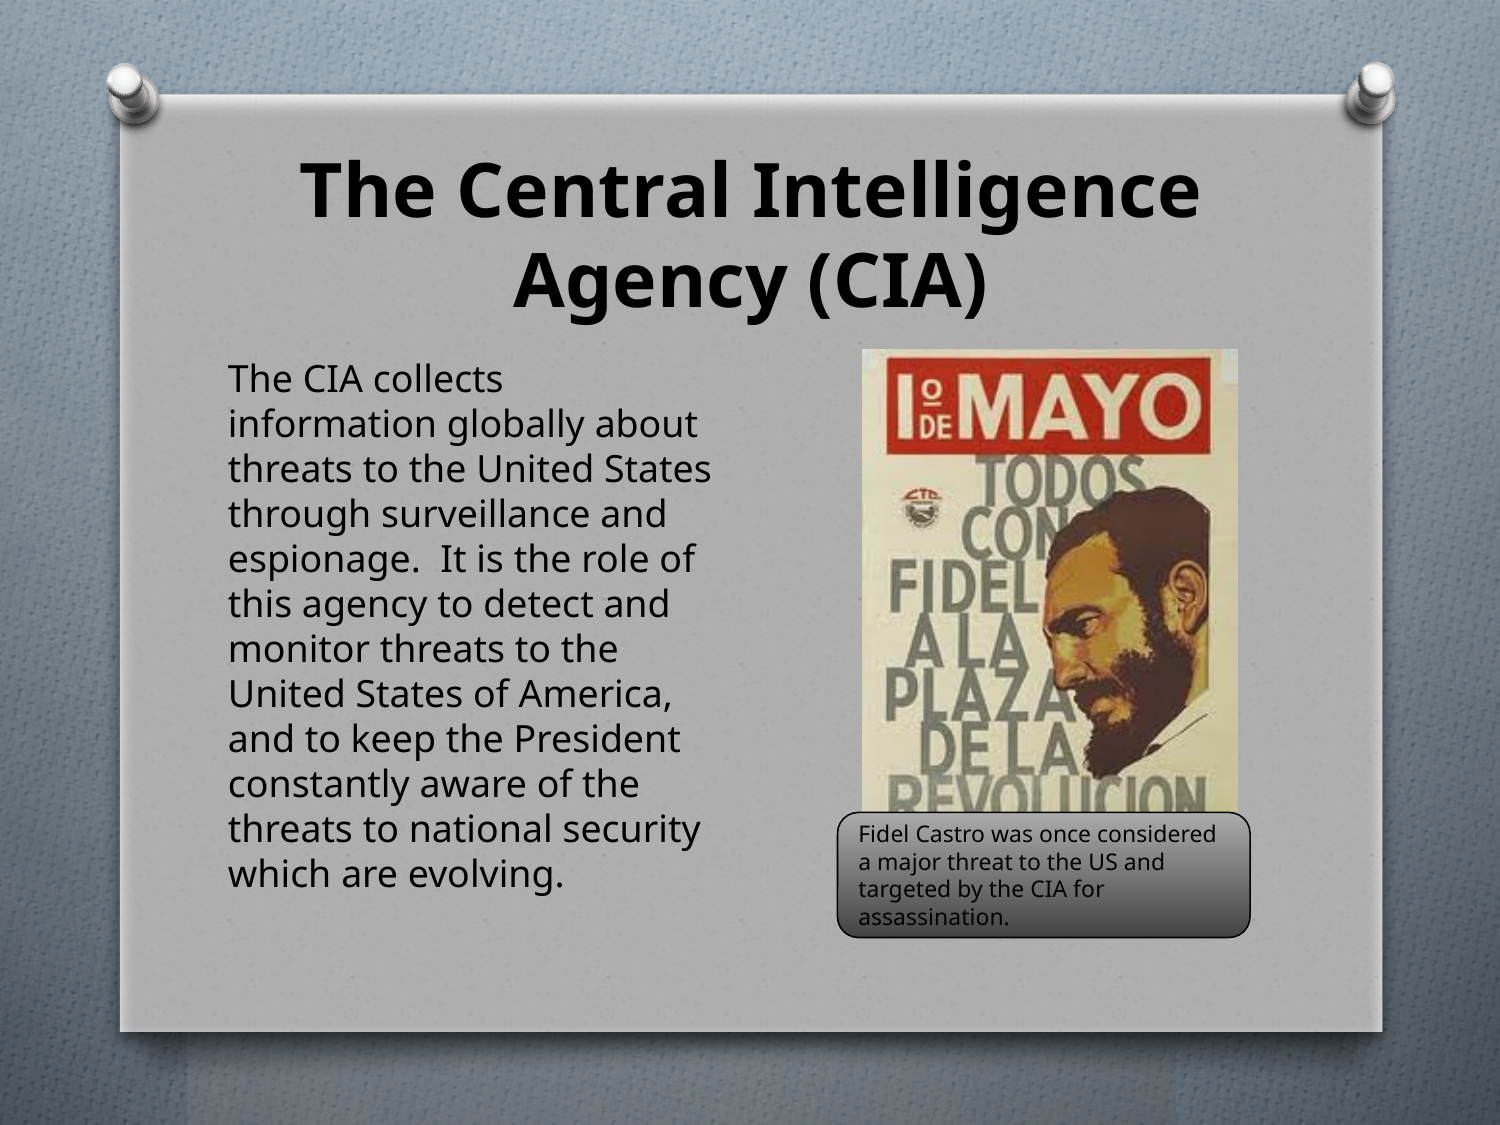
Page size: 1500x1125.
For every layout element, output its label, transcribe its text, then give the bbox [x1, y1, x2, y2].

picture [75, 29, 198, 153]
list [862, 349, 1238, 847]
picture [1317, 35, 1439, 156]
text_box Fidel Castro was once considered a major threat to the US and targeted by the CIA for assassination. [836, 811, 1251, 939]
list The CIA collects information globally about threats to the United States through surveillance and espionage. It is the role of this agency to detect and monitor threats to the United States of America, and to keep the President constantly aware of the threats to national security which are evolving. [213, 348, 738, 939]
title The Central Intelligence Agency (CIA) [179, 134, 1323, 332]
